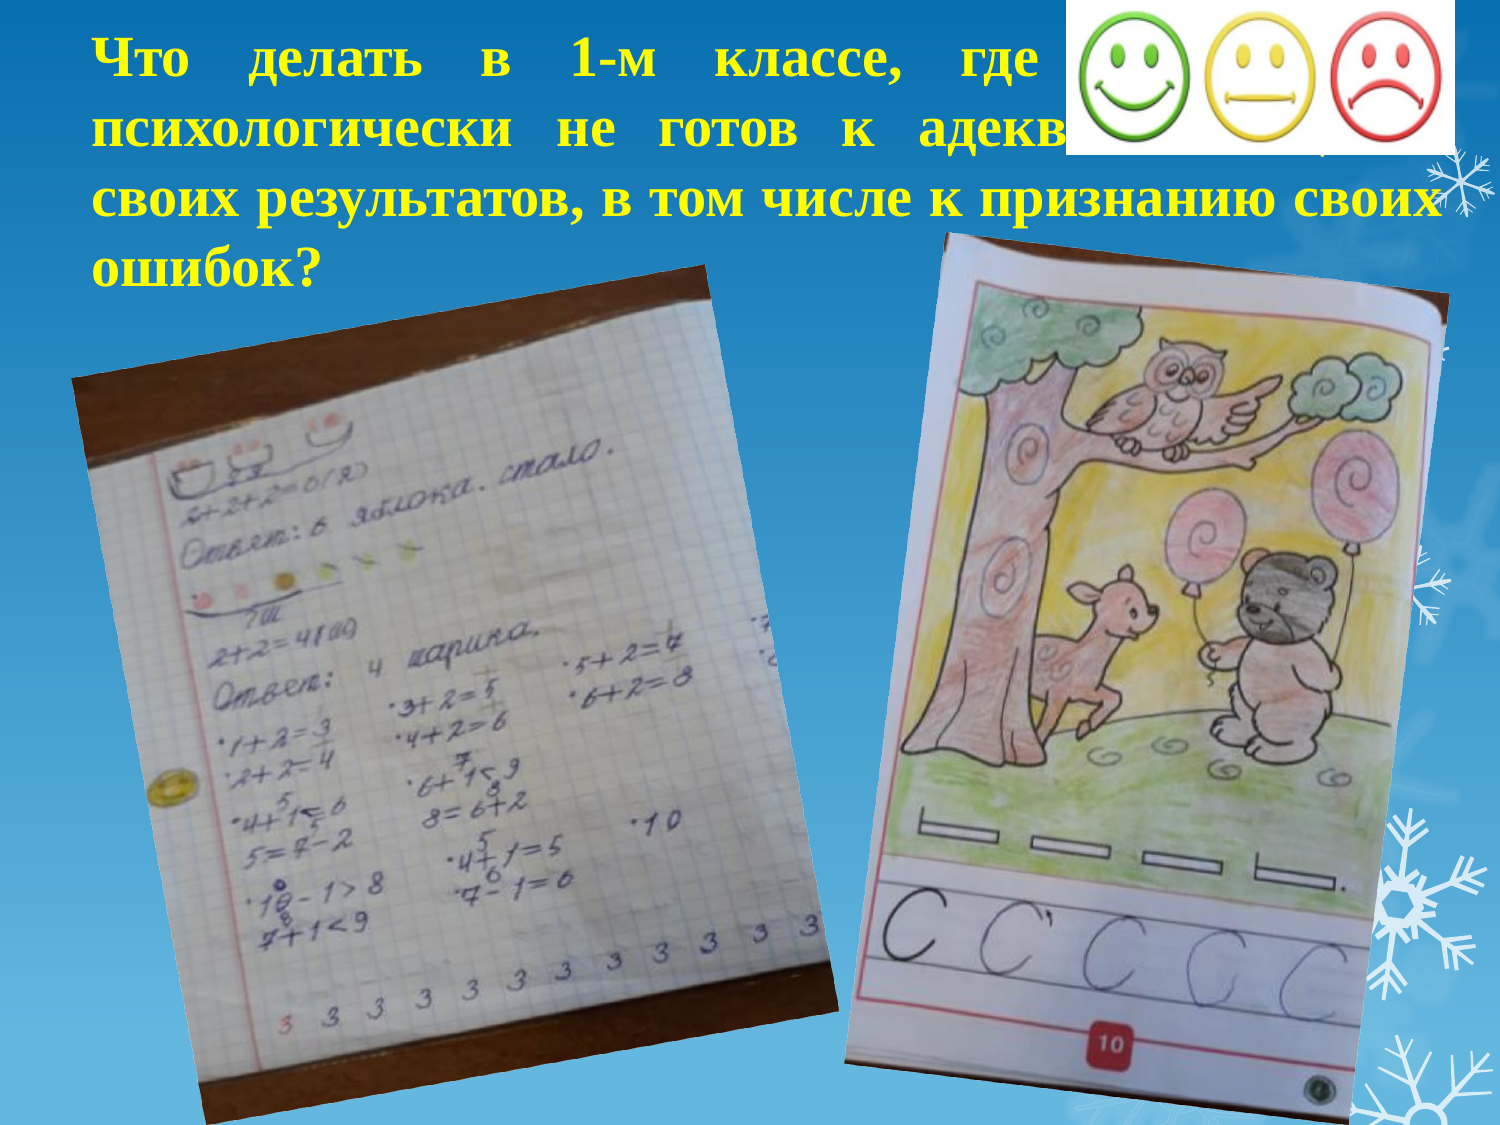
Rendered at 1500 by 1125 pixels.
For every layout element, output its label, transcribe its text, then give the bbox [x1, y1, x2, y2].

picture [1065, 0, 1455, 155]
text_box Что делать в 1-м классе, где ученик ещё психологически не готов к адекватной оценке своих результатов, в том числе к признанию своих ошибок? [76, 10, 1458, 305]
picture [72, 265, 839, 1124]
picture [845, 233, 1449, 1124]
